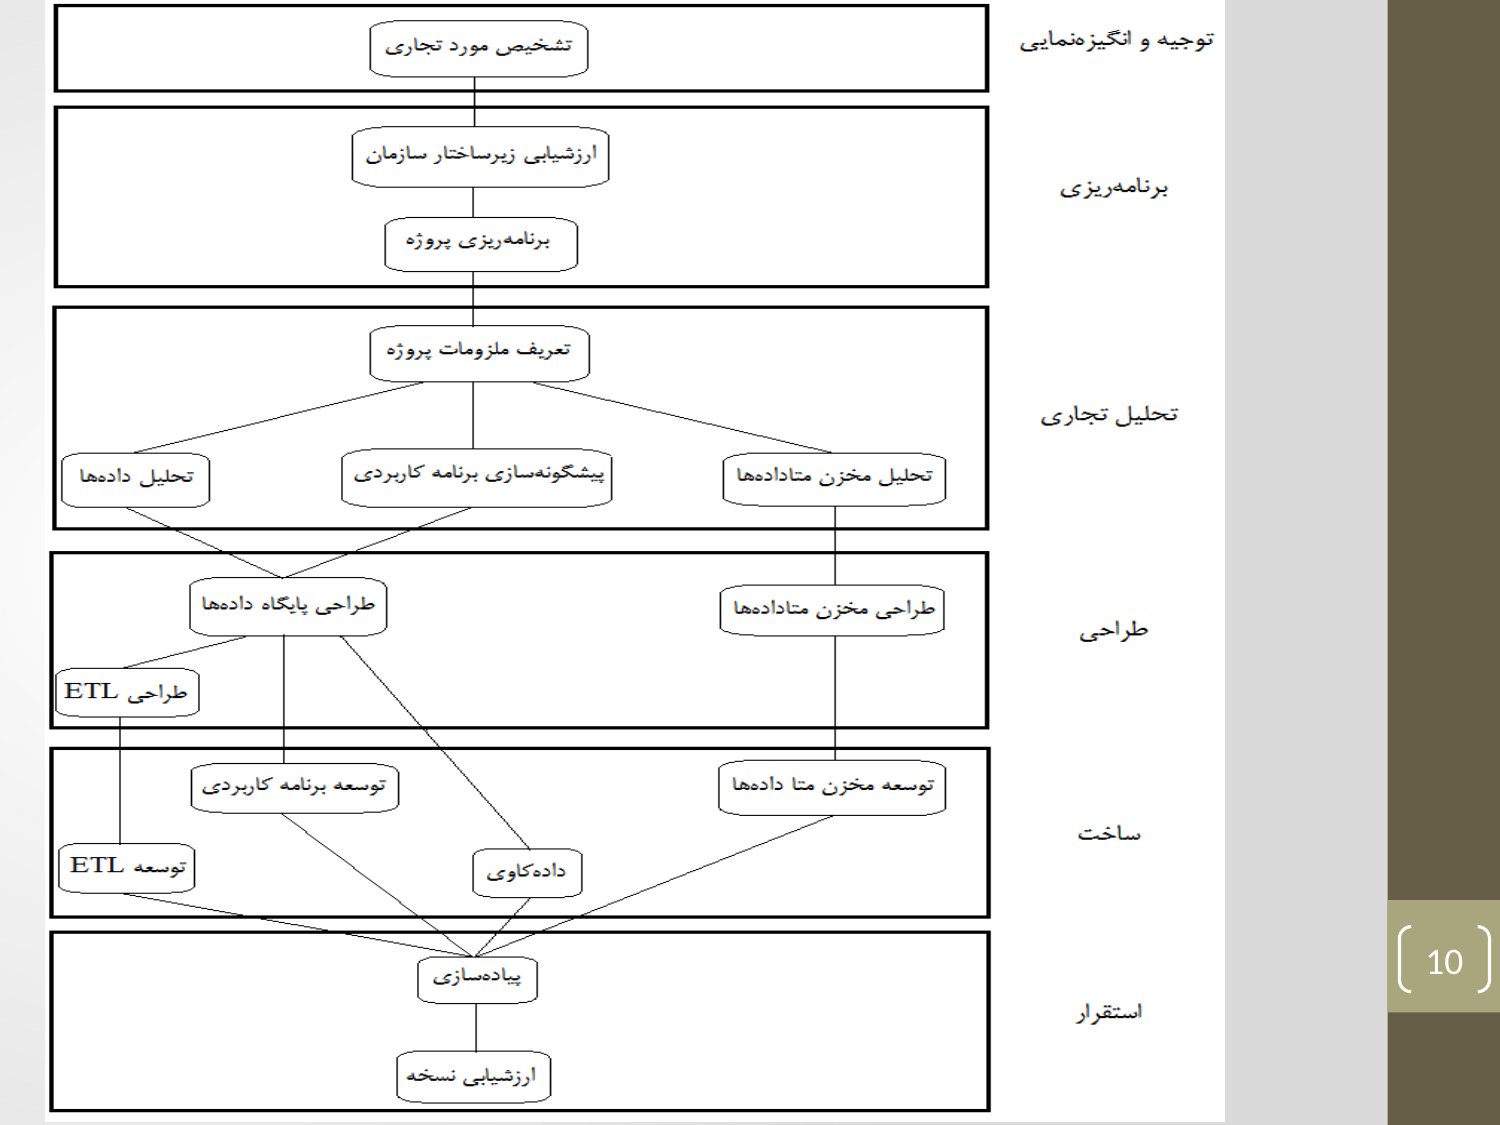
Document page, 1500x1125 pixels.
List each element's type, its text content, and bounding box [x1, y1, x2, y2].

slide_number 10 [1397, 925, 1492, 994]
picture [45, 0, 1226, 1122]
